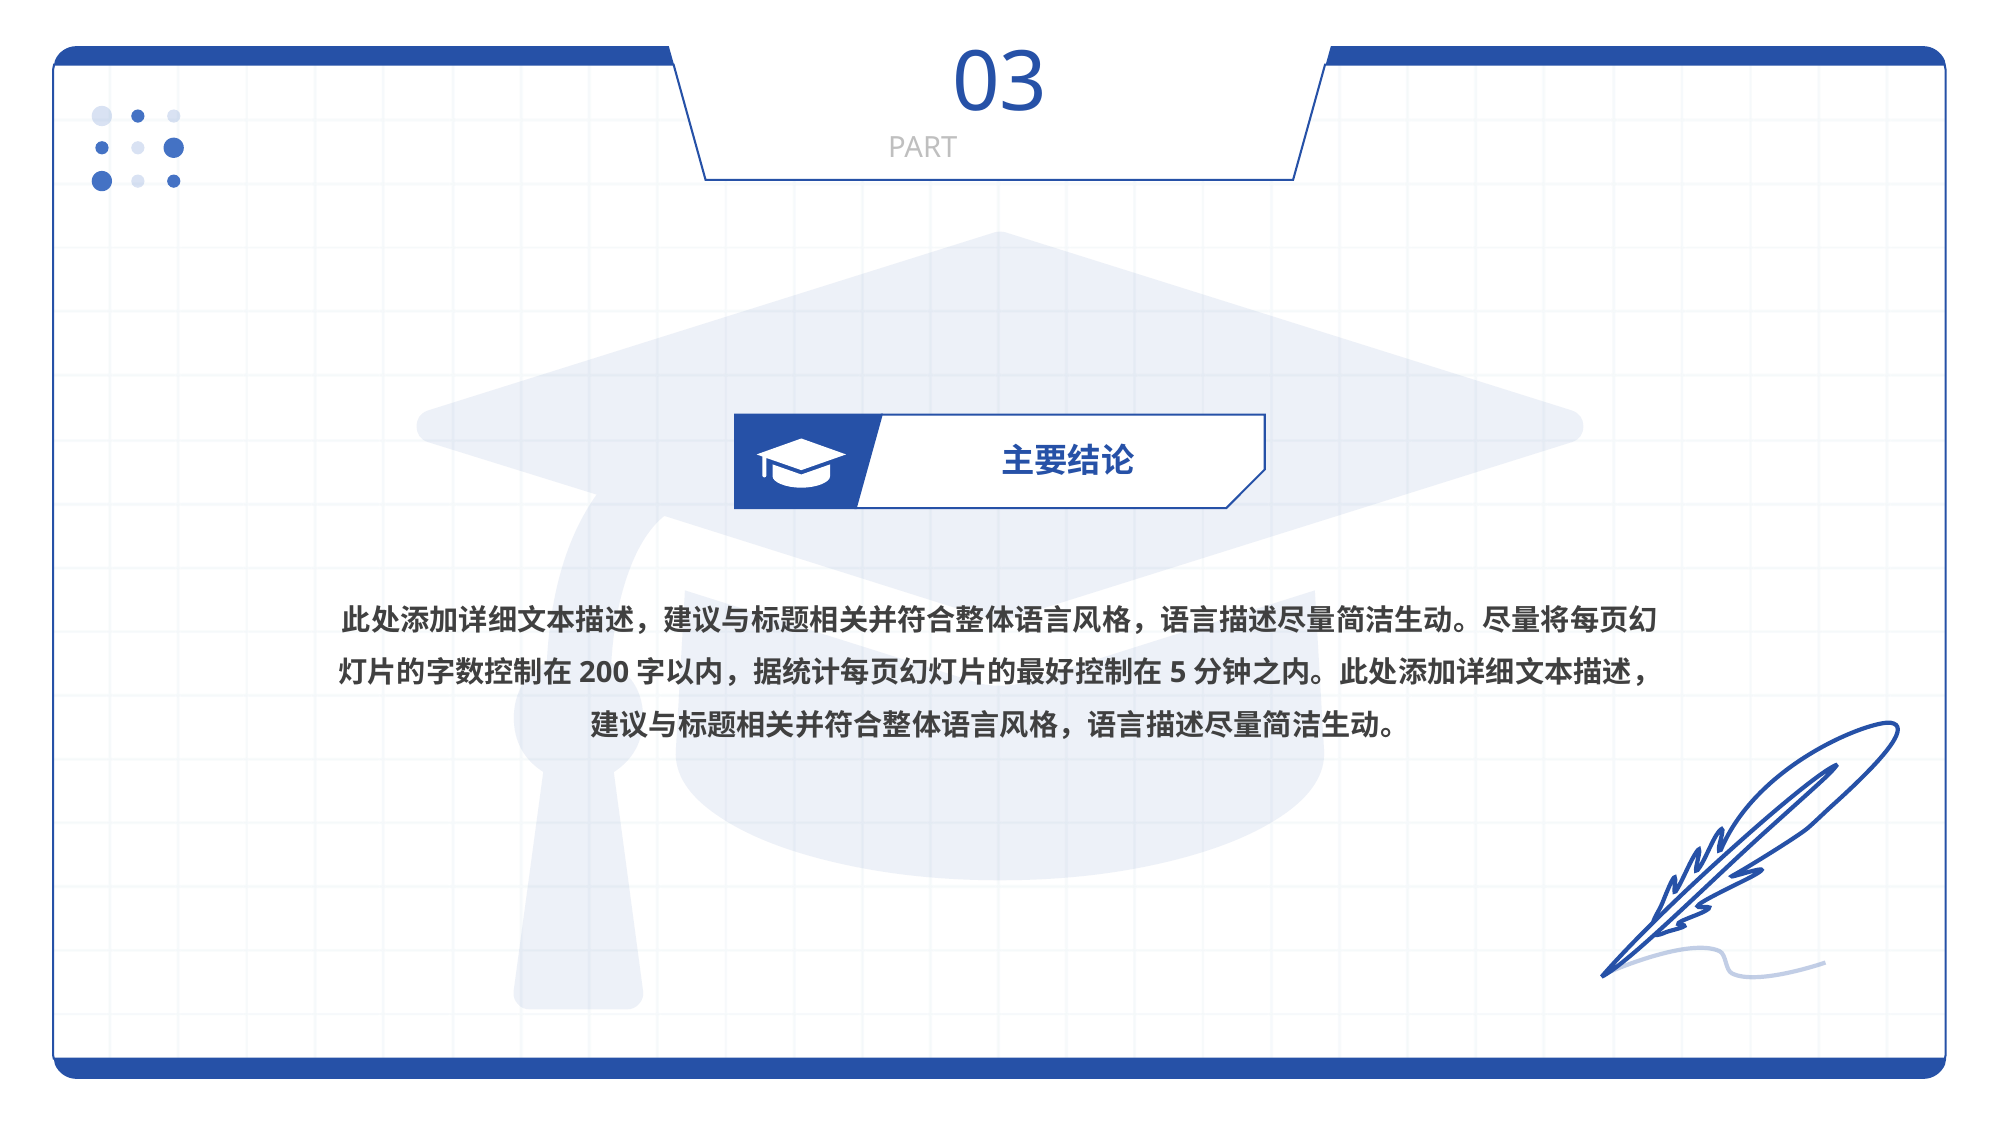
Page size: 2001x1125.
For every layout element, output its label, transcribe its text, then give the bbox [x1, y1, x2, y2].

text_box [735, 414, 1265, 509]
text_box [756, 438, 846, 488]
text_box [1324, 45, 1947, 66]
picture [55, 66, 1944, 1057]
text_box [1601, 722, 1898, 978]
text_box [52, 45, 676, 66]
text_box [91, 105, 184, 192]
text_box 此处添加详细文本描述，建议与标题相关并符合整体语言风格，语言描述尽量简洁生动。尽量将每页幻灯片的字数控制在200字以内，据统计每页幻灯片的最好控制在5分钟之内。此处添加详细文本描述，建议与标题相关并符合整体语言风格，语言描述尽量简洁生动。 [316, 576, 1684, 749]
text_box 03 [867, 19, 1133, 135]
text_box PART [873, 120, 1127, 171]
text_box [52, 1057, 1948, 1080]
